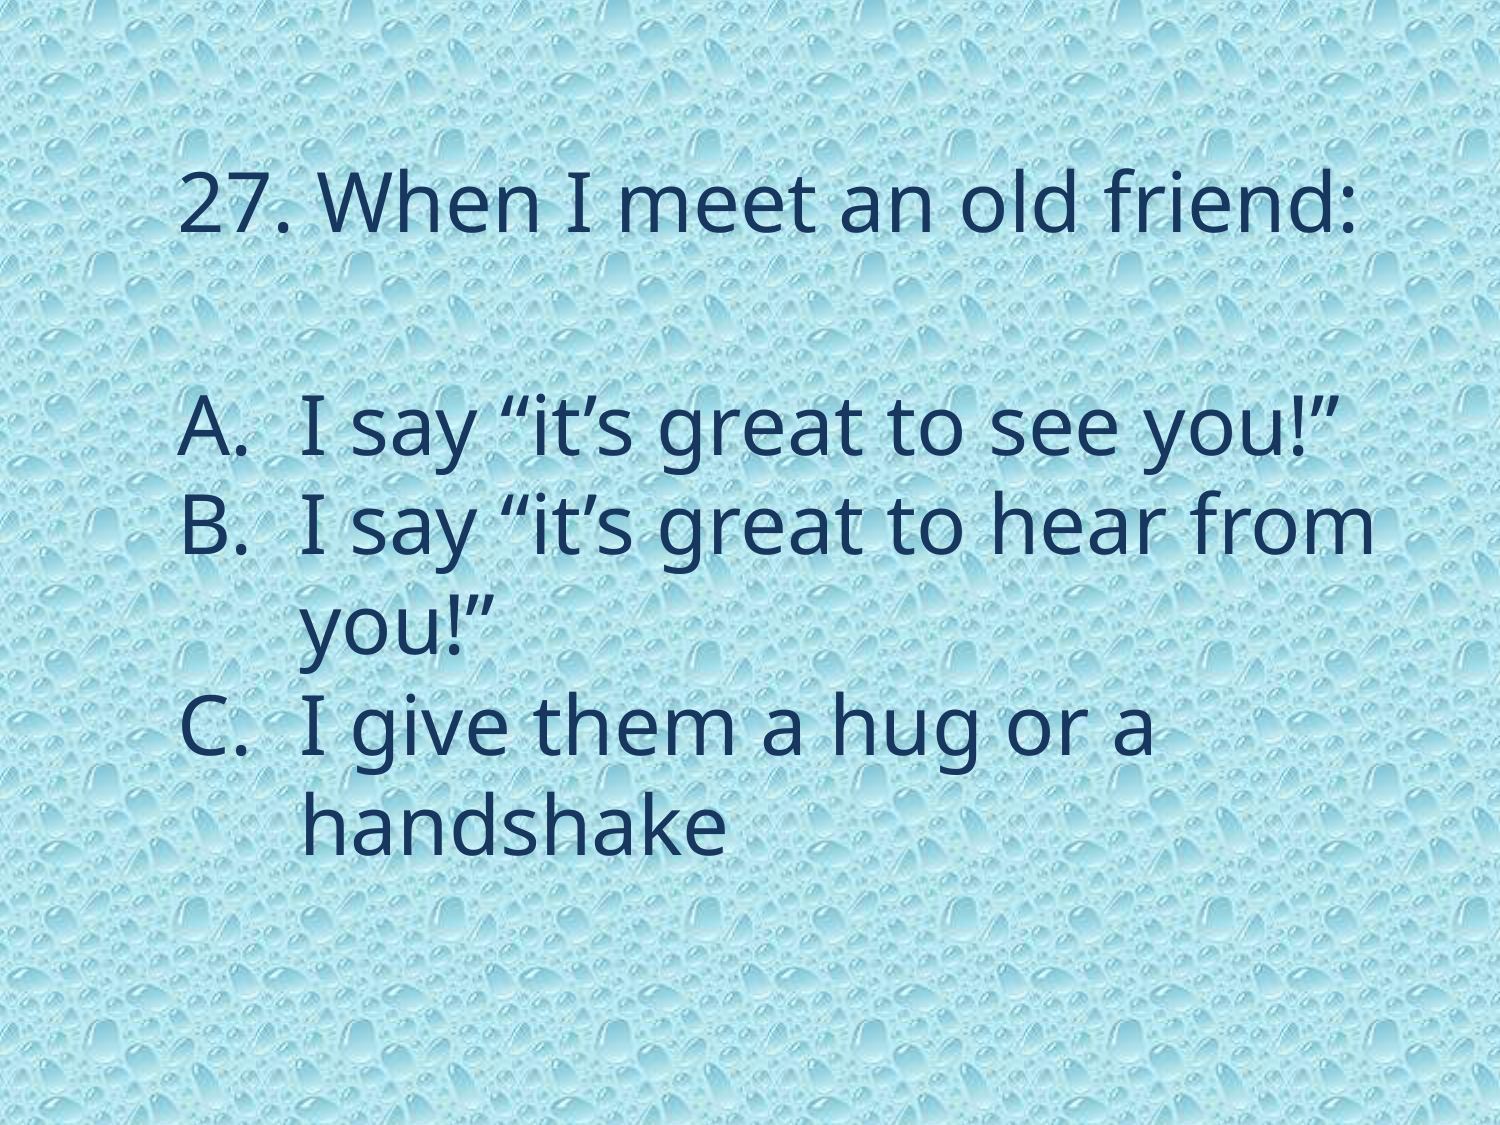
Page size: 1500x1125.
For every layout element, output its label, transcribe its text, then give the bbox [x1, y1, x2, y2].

text_box 27. When I meet an old friend: I say “it’s great to see you!” I say “it’s great to hear from you!” I give them a hug or a handshake [162, 141, 1400, 880]
picture [0, 0, 1500, 1125]
